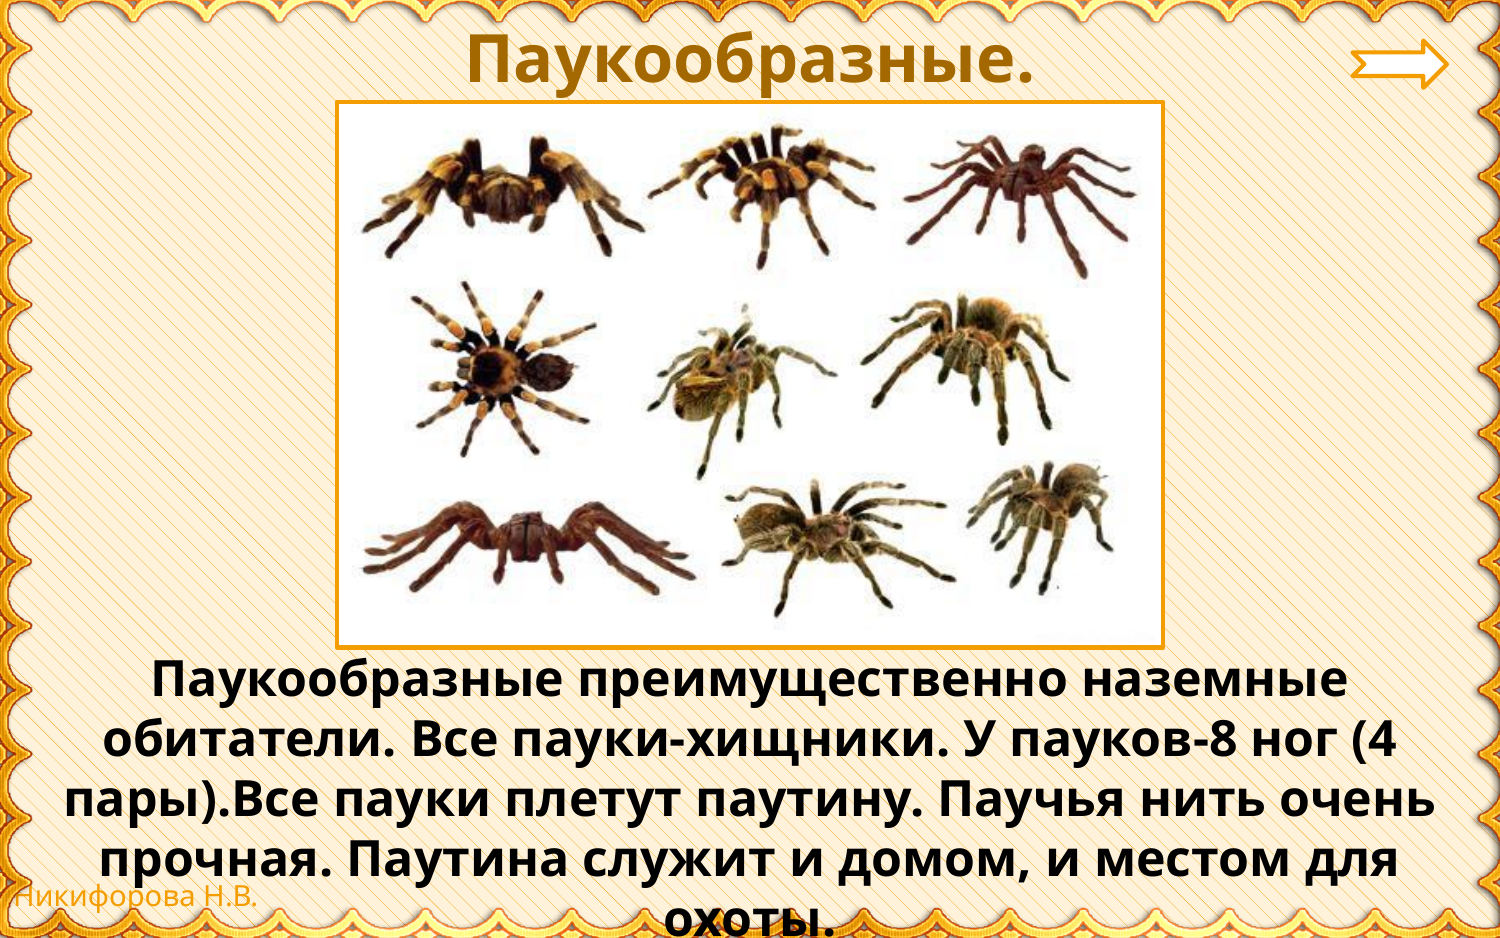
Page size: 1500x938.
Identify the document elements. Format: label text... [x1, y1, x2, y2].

text_box Паукообразные. [206, 8, 1294, 156]
text_box [1350, 38, 1450, 90]
text_box Паукообразные преимущественно наземные обитатели. Все пауки-хищники. У пауков-8 ног (4 пары).Все пауки плетут паутину. Паучья нить очень прочная. Паутина служит и домом, и местом для охоты. [14, 639, 1486, 938]
picture [338, 104, 1161, 646]
picture [0, 0, 1500, 938]
